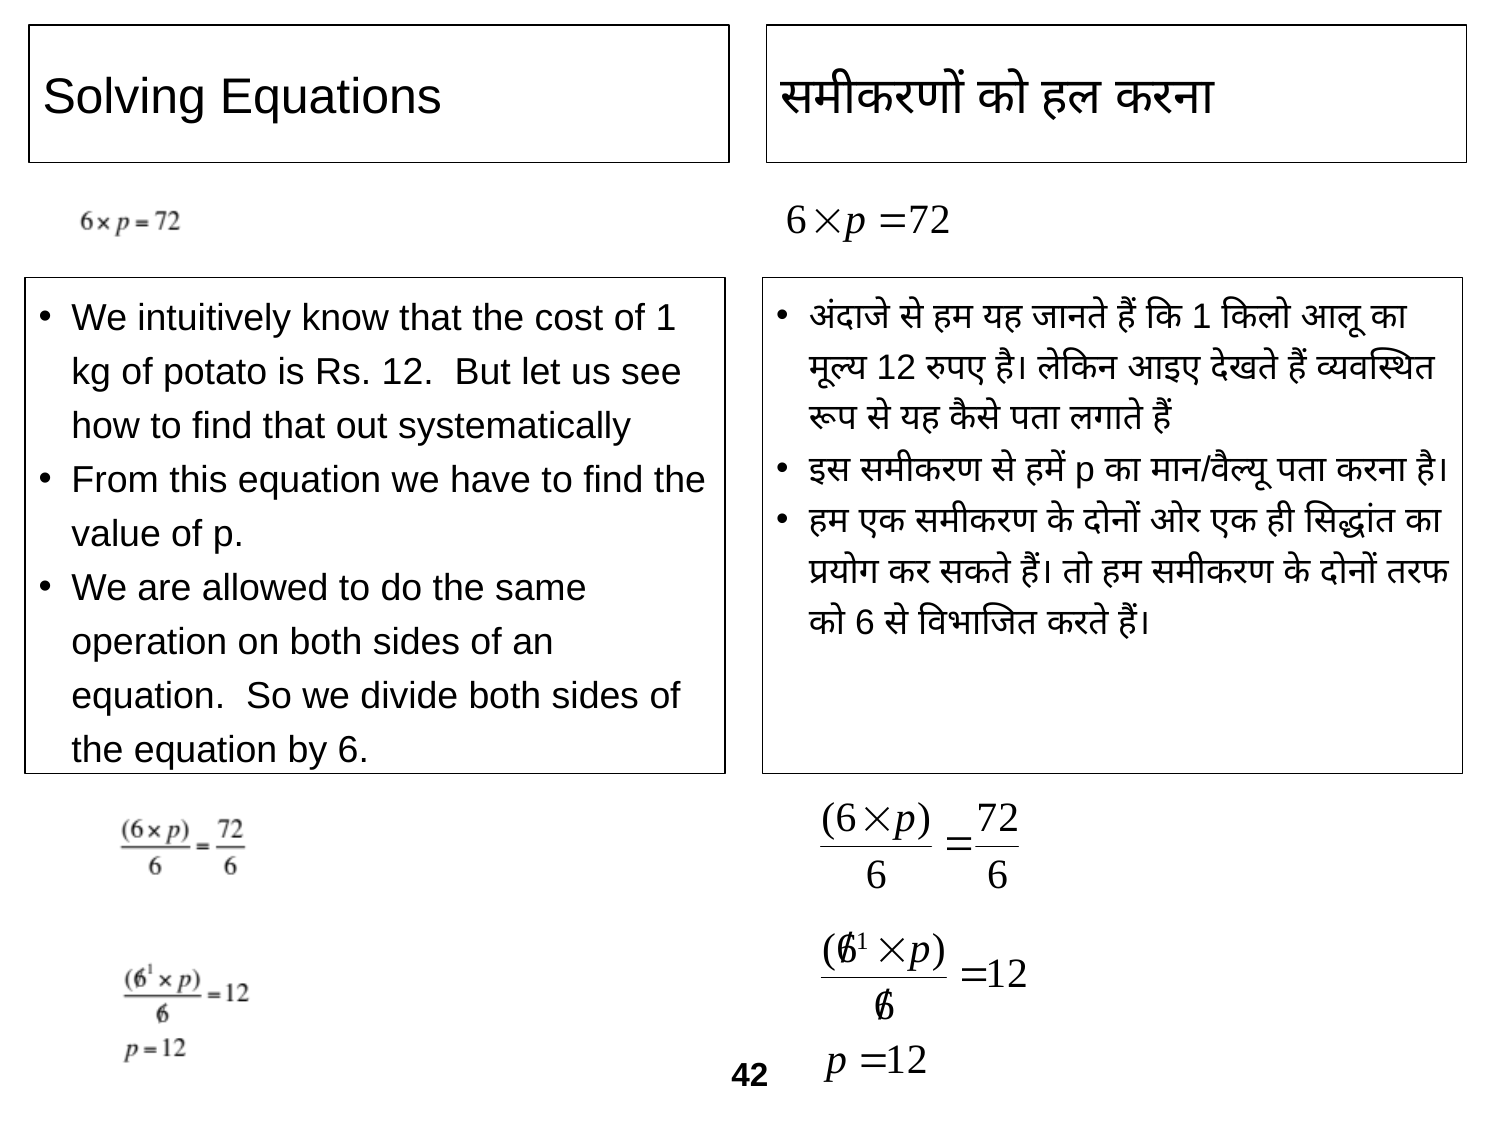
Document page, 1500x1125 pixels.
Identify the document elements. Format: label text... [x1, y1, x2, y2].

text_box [816, 794, 1023, 895]
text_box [117, 811, 247, 877]
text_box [782, 199, 955, 249]
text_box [120, 958, 252, 1063]
text_box We intuitively know that the cost of 1 kg of potato is Rs. 12. But let us see how to find that out systematically From this equation we have to find the value of p. We are allowed to do the same operation on both sides of an equation. So we divide both sides of the equation by 6. [24, 277, 725, 774]
text_box अंदाजे से हम यह जानते हैं कि 1 किलो आलू का मूल्य 12 रुपए है। लेकिन आइए देखते हैं व्यवस्थि‍त रूप से यह कैसे पता लगाते हैं इस समीकरण से हमें p का मान/वैल्यू पता करना है। हम एक समीकरण के दोनों ओर एक ही सिद्धांत का प्रयोग कर सकते हैं। तो हम समीकरण के दोनों तरफ को 6 से विभाजित करते हैं। [762, 277, 1463, 774]
text_box Solving Equations [28, 24, 729, 163]
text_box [816, 924, 1030, 1088]
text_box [77, 208, 185, 240]
slide_number 42 [512, 1042, 988, 1103]
text_box समीकरणों को हल करना [766, 24, 1467, 163]
